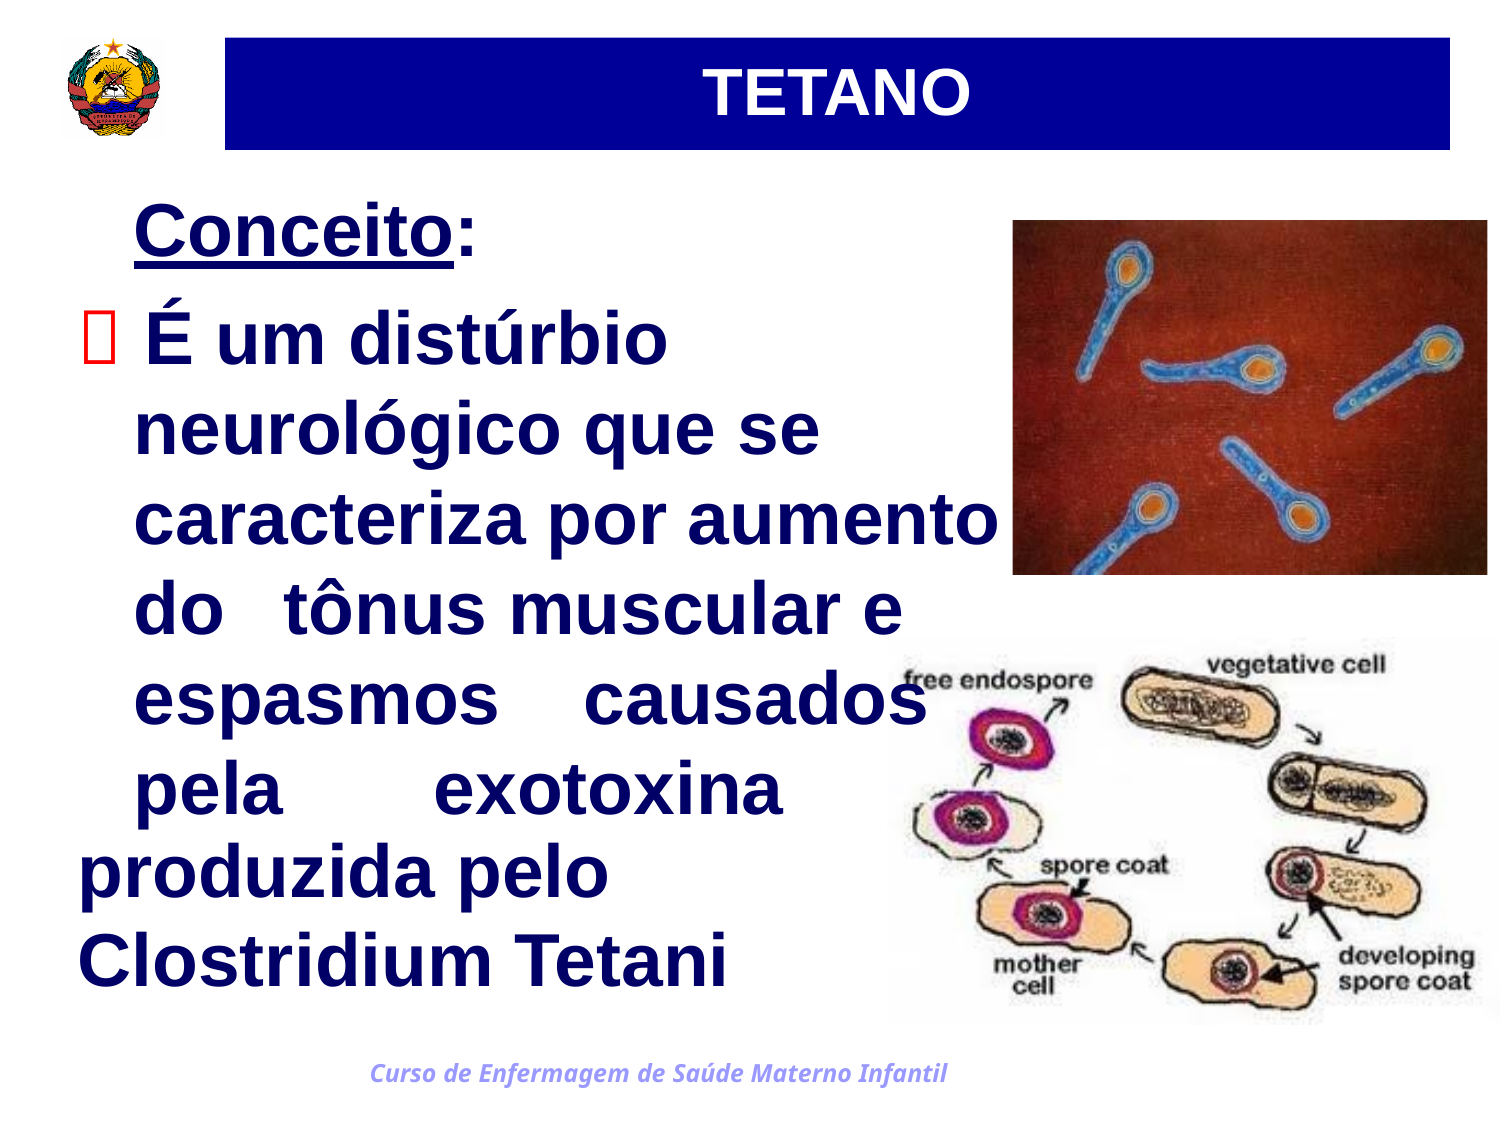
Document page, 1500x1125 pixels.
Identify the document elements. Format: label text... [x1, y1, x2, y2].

text_box [1118, 220, 1488, 575]
text_box Conceito:  É um distúrbio neurológico que se caracteriza por aumento do tônus muscular e espasmos causados pela exotoxina produzida pelo Clostridium Tetani Curso de Enfermagem de Saúde Materno Infantil [75, 192, 1118, 1094]
text_box [62, 37, 165, 139]
text_box TETANO [225, 37, 1450, 150]
text_box [1118, 637, 1500, 1025]
